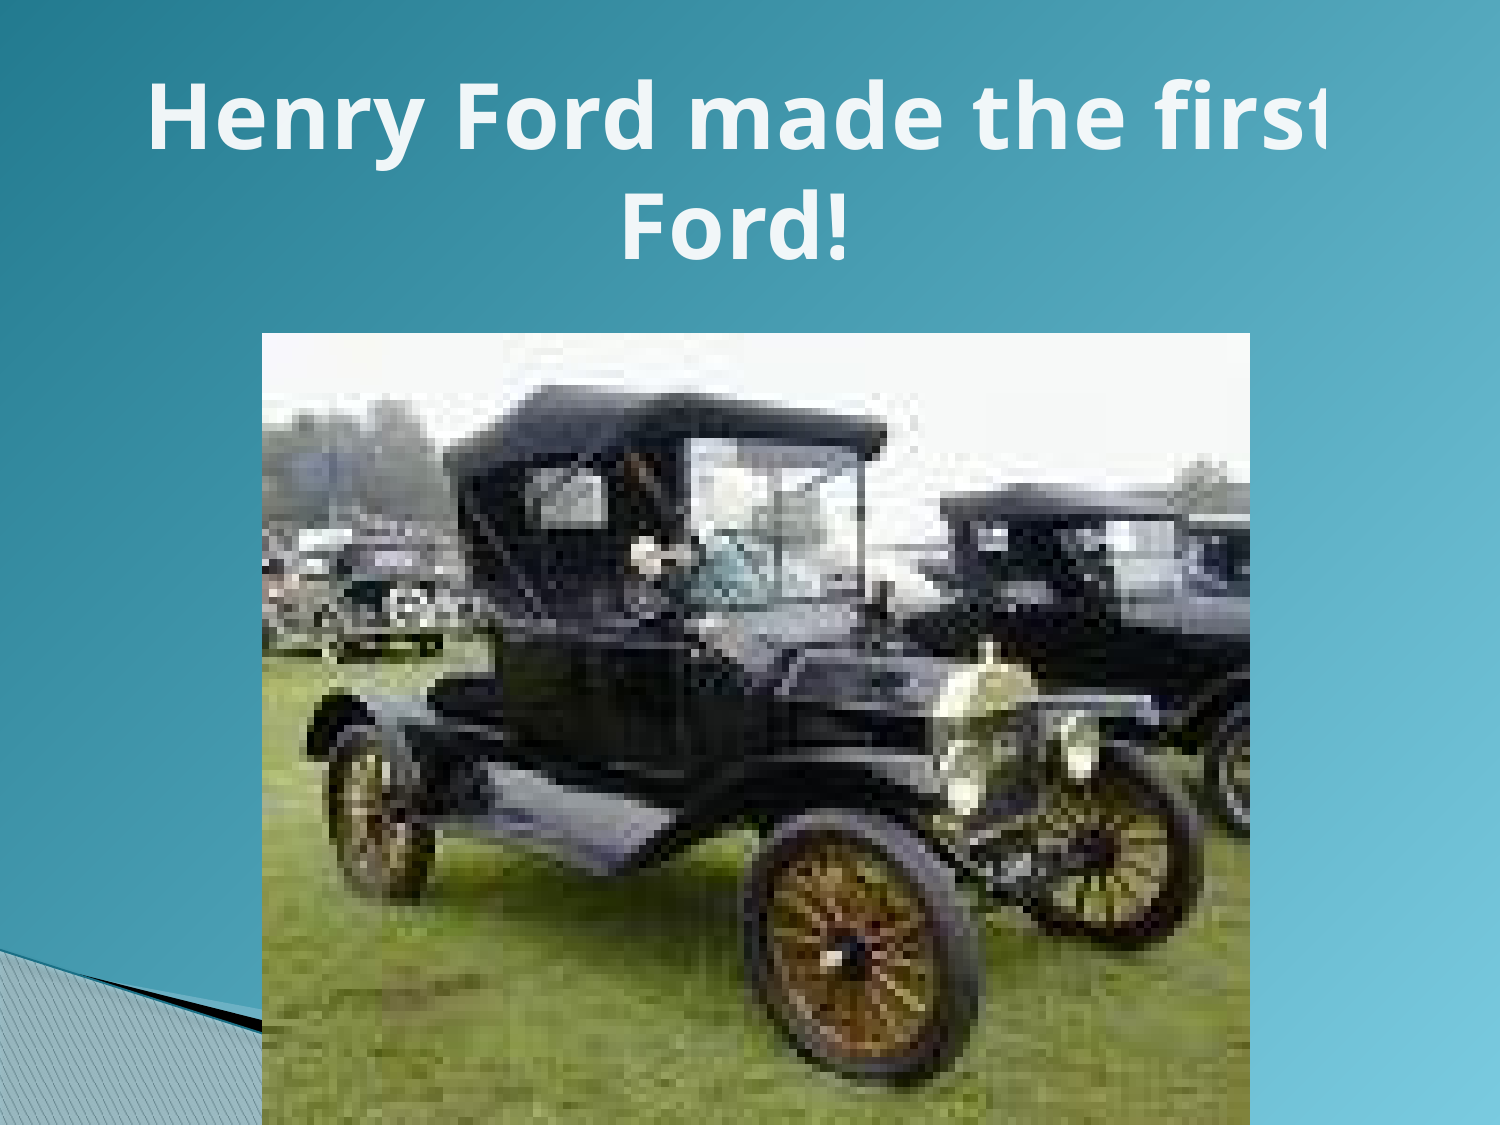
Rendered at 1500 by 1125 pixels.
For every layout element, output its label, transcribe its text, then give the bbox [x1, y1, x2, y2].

text_box Henry Ford made the first Ford! [49, 49, 1420, 285]
picture [262, 333, 1251, 1125]
